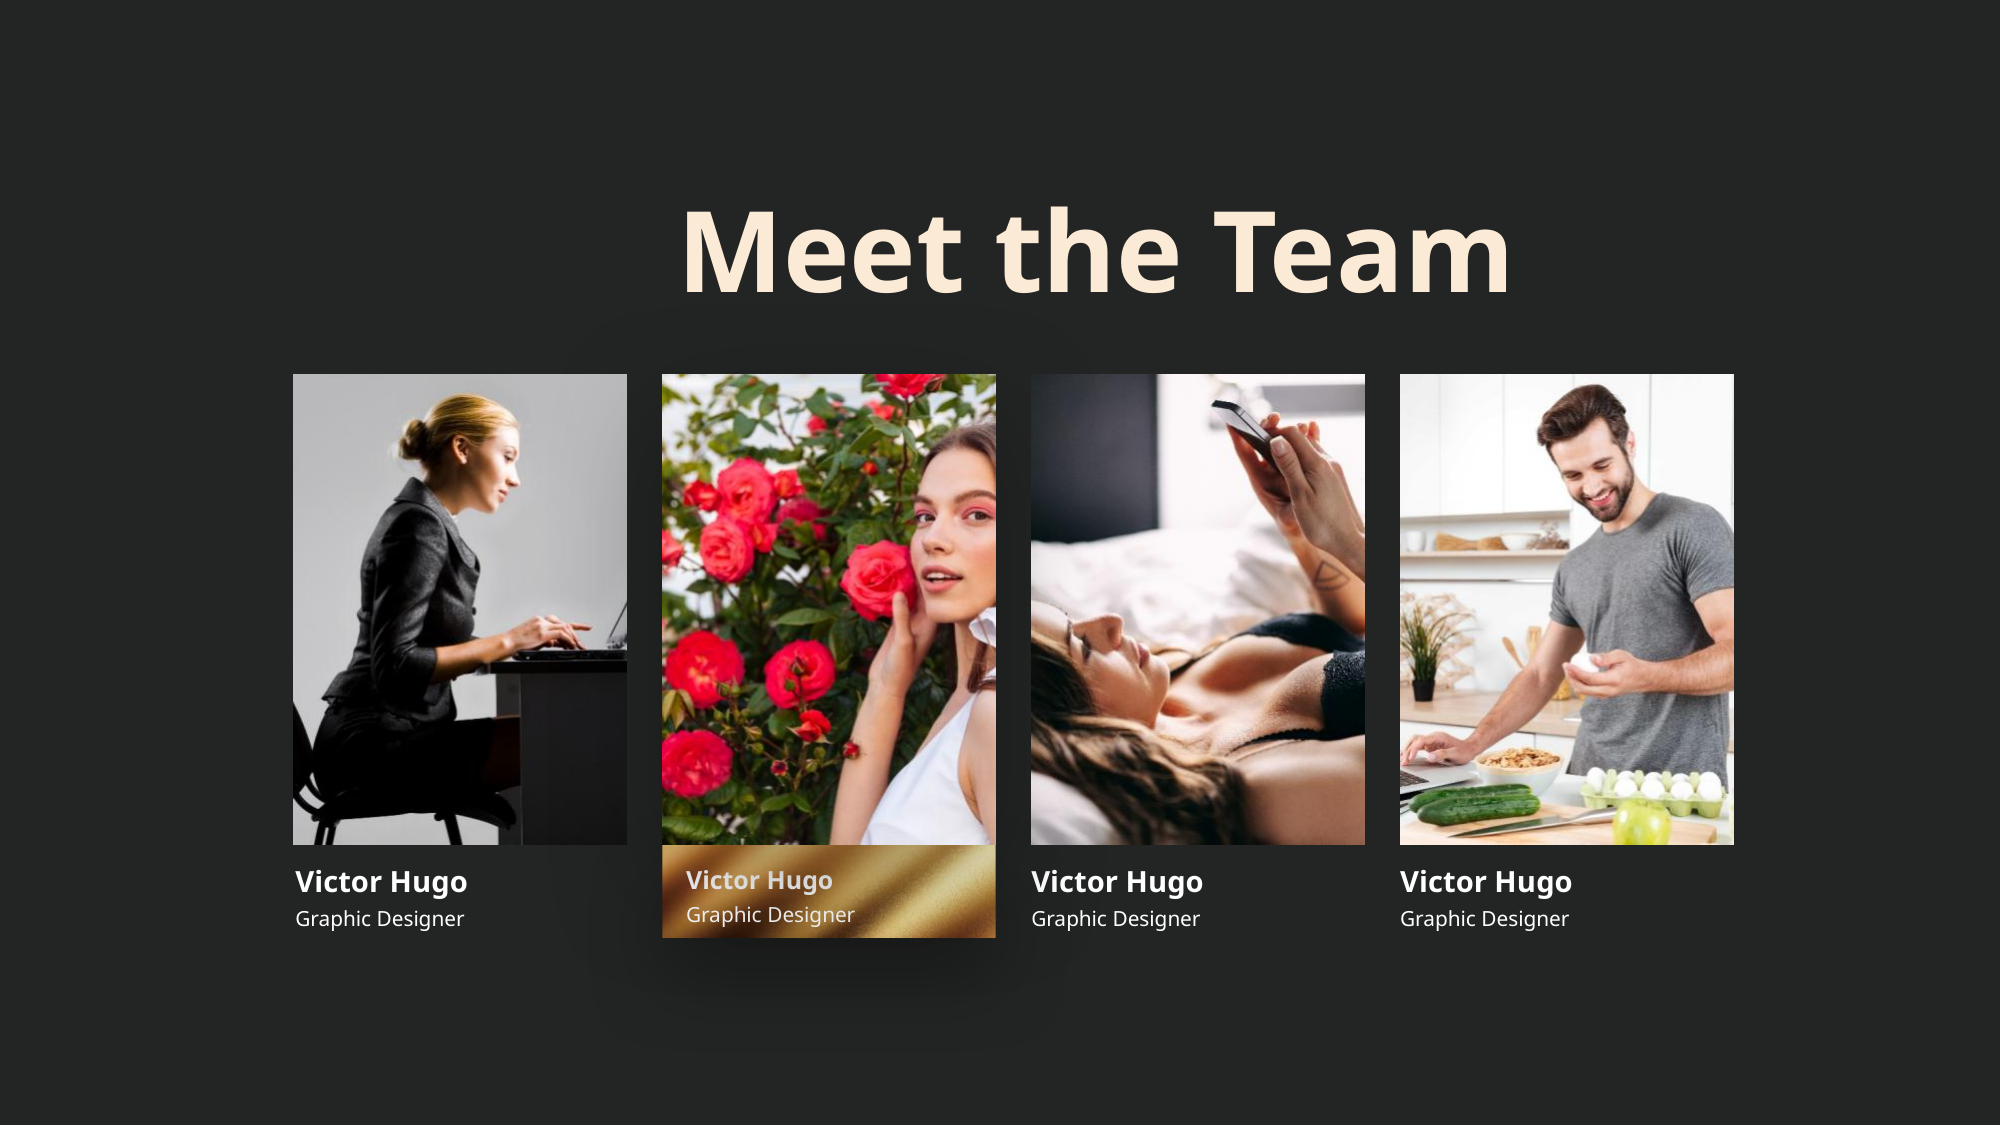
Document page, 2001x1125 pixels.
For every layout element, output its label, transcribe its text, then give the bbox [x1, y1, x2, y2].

picture [293, 374, 627, 845]
picture [662, 374, 996, 845]
title Meet the Team [662, 187, 1543, 393]
text_box Victor Hugo Graphic Designer [1031, 847, 1363, 937]
picture [1400, 374, 1734, 845]
text_box Victor Hugo Graphic Designer [1400, 847, 1732, 937]
picture [1031, 374, 1365, 845]
text_box Victor Hugo Graphic Designer [295, 847, 627, 937]
